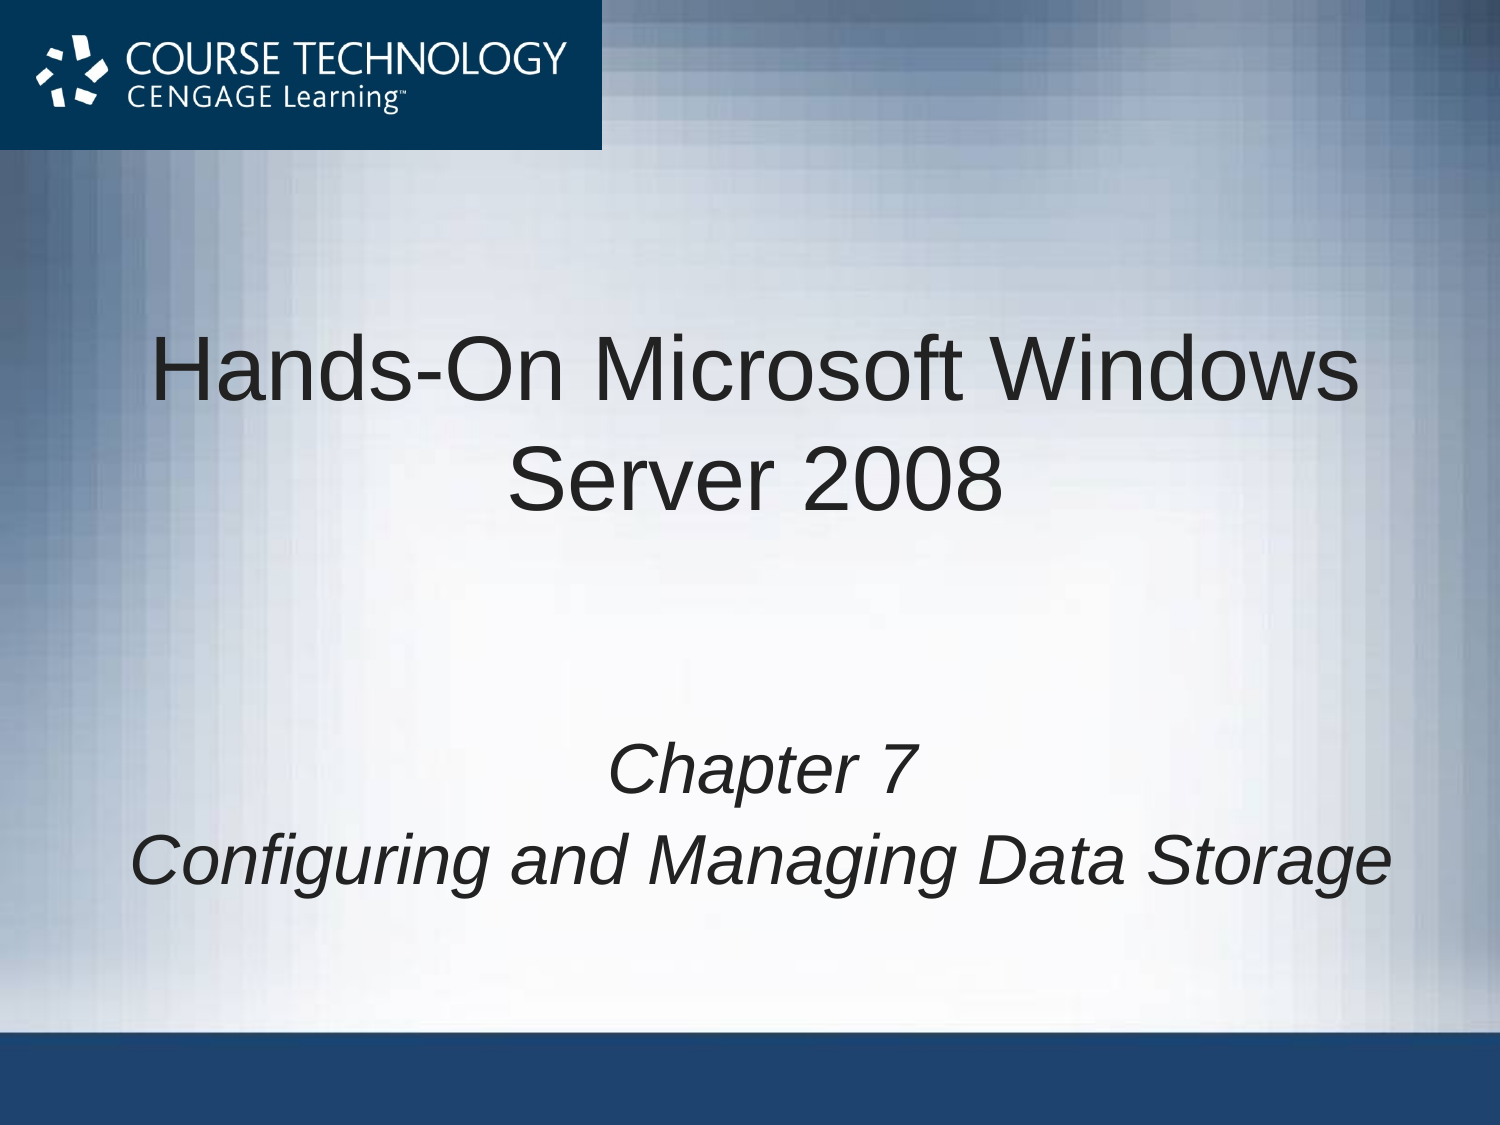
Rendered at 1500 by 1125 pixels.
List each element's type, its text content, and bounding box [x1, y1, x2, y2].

title Hands-On Microsoft Windows Server 2008 [99, 237, 1413, 601]
subtitle Chapter 7 Configuring and Managing Data Storage [99, 724, 1426, 963]
picture [0, 0, 1500, 1125]
